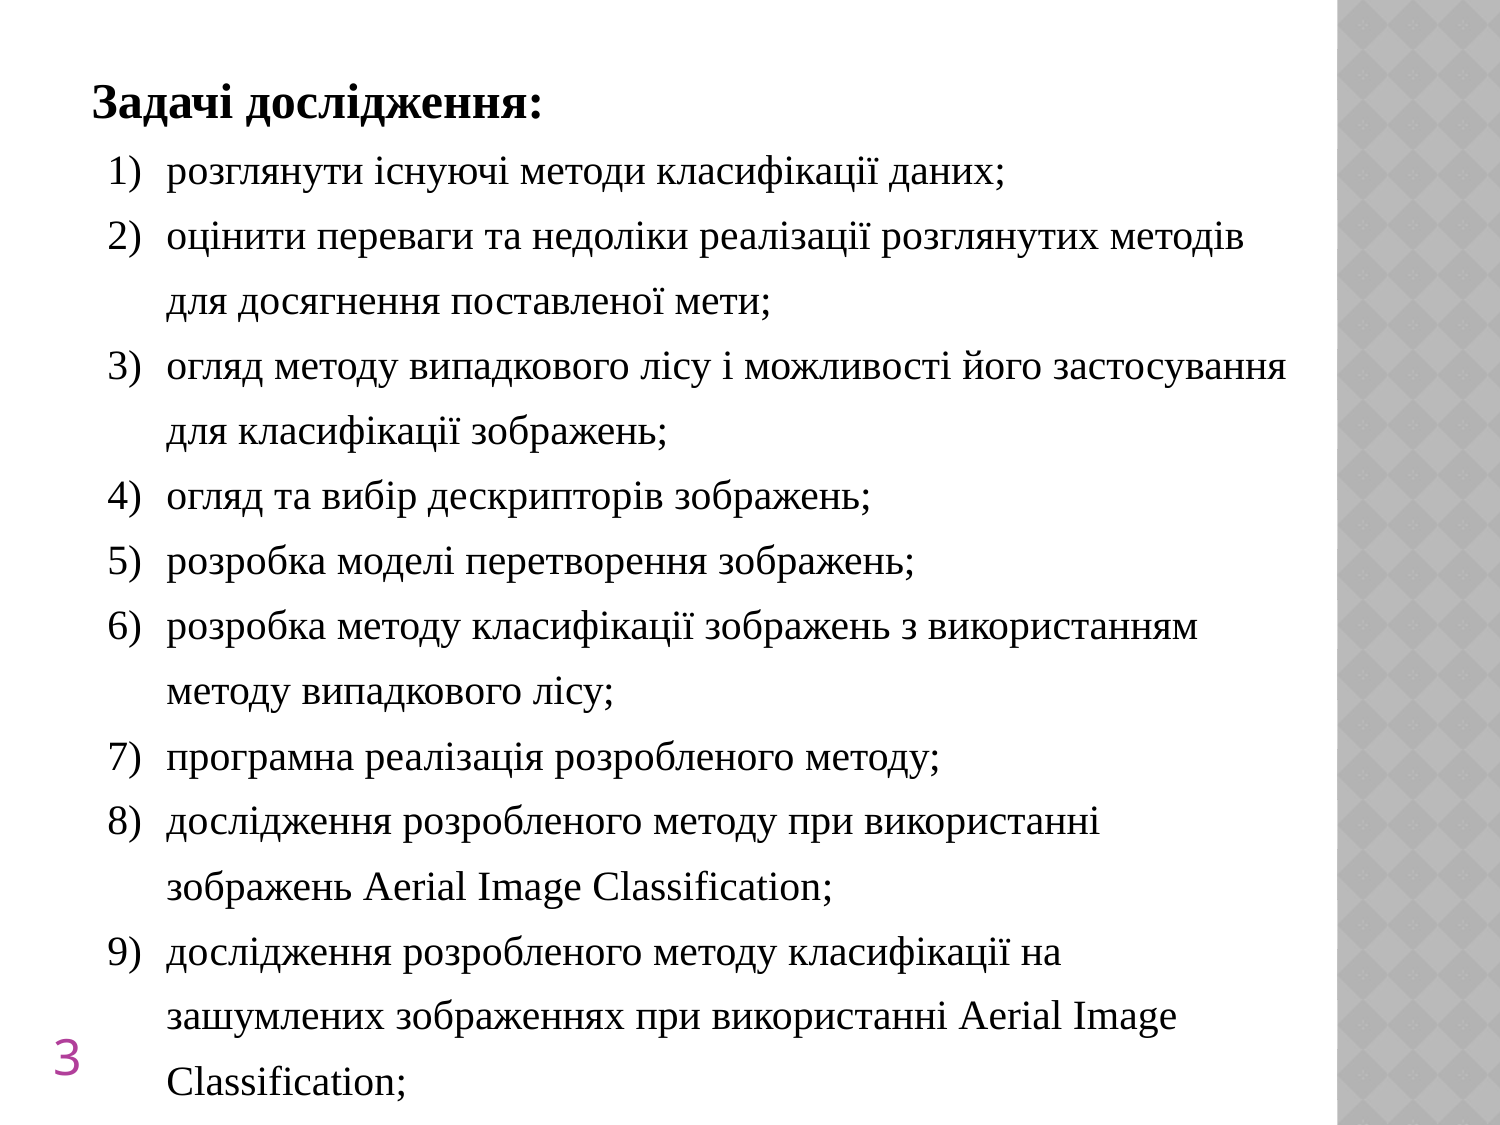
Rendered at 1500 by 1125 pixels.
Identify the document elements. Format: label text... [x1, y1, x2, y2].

slide_number 3 [23, 1018, 113, 1094]
text_box Задачі дослідження: pозглянути існуючі методи класифікації даних; оцінити переваги та недоліки реалізації розглянутих методів для досягнення поставленої мети; огляд методу випадкового лісу і можливості його застосування для класифікації зображень; огляд та вибір дескрипторів зображень; розробка моделі перетворення зображень; розробка методу класифікації зображень з використанням методу випадкового лісу; програмна реалізація розробленого методу; дослідження розробленого методу при використанні зображень Aerial Image Classification; дослідження розробленого методу класифікації на зашумлених зображеннях при використанні Aerial Image Classification; [76, 42, 1306, 1125]
